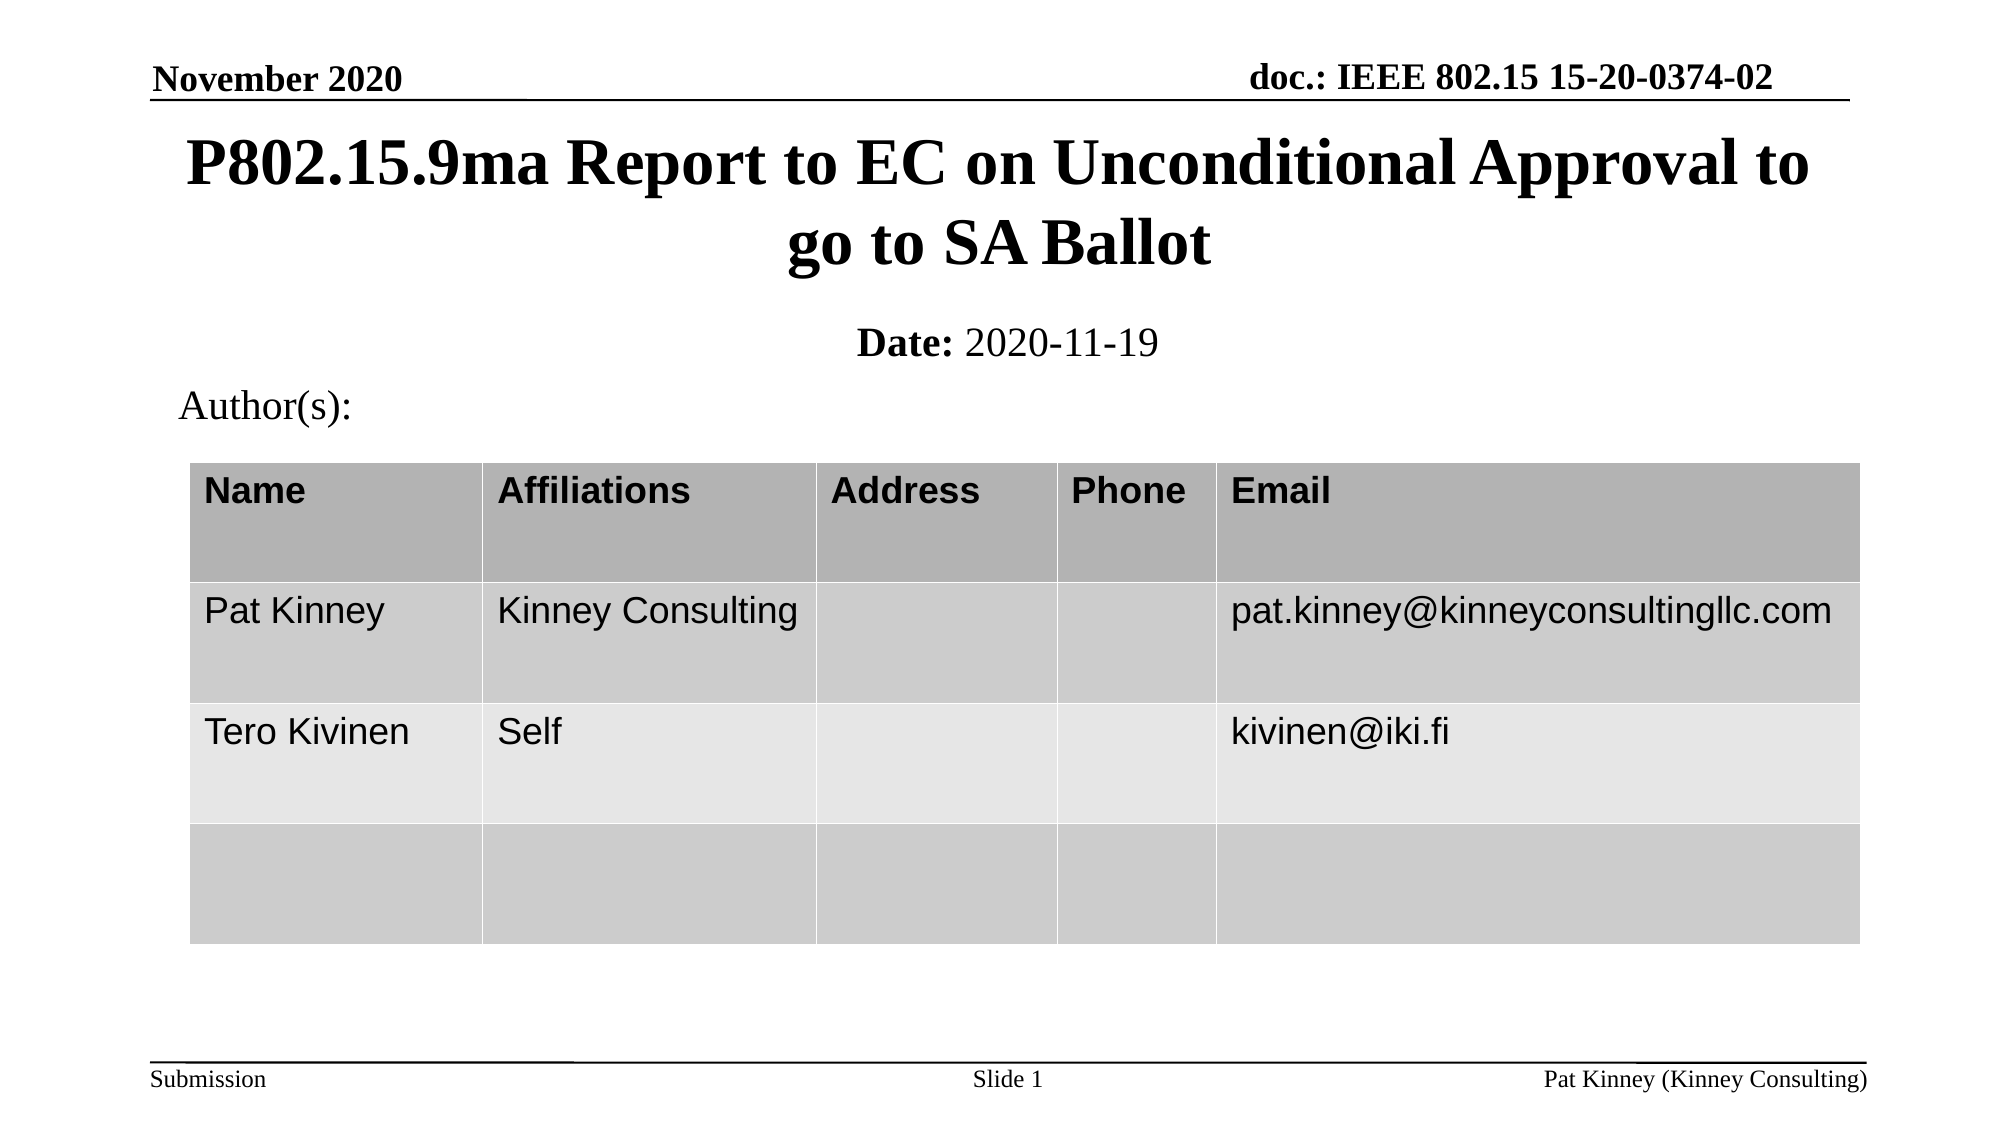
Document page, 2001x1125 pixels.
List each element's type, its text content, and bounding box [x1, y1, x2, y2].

table_cell [1217, 824, 1860, 944]
table_cell pat.kinney@kinneyconsultingllc.com [1217, 583, 1860, 703]
table_cell [1058, 583, 1216, 703]
table_header Affiliations [483, 463, 816, 582]
text_box Slide 1 [950, 1062, 1066, 1122]
table_cell kivinen@iki.fi [1217, 704, 1860, 823]
table_cell [1058, 824, 1216, 944]
table_cell Tero Kivinen [190, 704, 482, 823]
text_box Date: 2020-11-19 [308, 307, 1708, 386]
table_header Name [190, 463, 482, 582]
table_cell Kinney Consulting [483, 583, 816, 703]
text_box November 2020 [152, 54, 563, 100]
table_cell [483, 824, 816, 944]
text_box Author(s): [162, 370, 401, 433]
table_cell [1058, 704, 1216, 823]
table_cell Pat Kinney [190, 583, 482, 703]
text_box P802.15.9ma Report to EC on Unconditional Approval to go to SA Ballot [149, 77, 1850, 318]
table_header Email [1217, 463, 1860, 582]
table_cell Self [483, 704, 816, 823]
table_header Phone [1058, 463, 1216, 582]
table_header Address [817, 463, 1057, 582]
table_cell [817, 824, 1057, 944]
text_box Pat Kinney (Kinney Consulting) [1171, 1062, 1869, 1092]
table_cell [190, 824, 482, 944]
table_cell [817, 583, 1057, 703]
table_cell [817, 704, 1057, 823]
